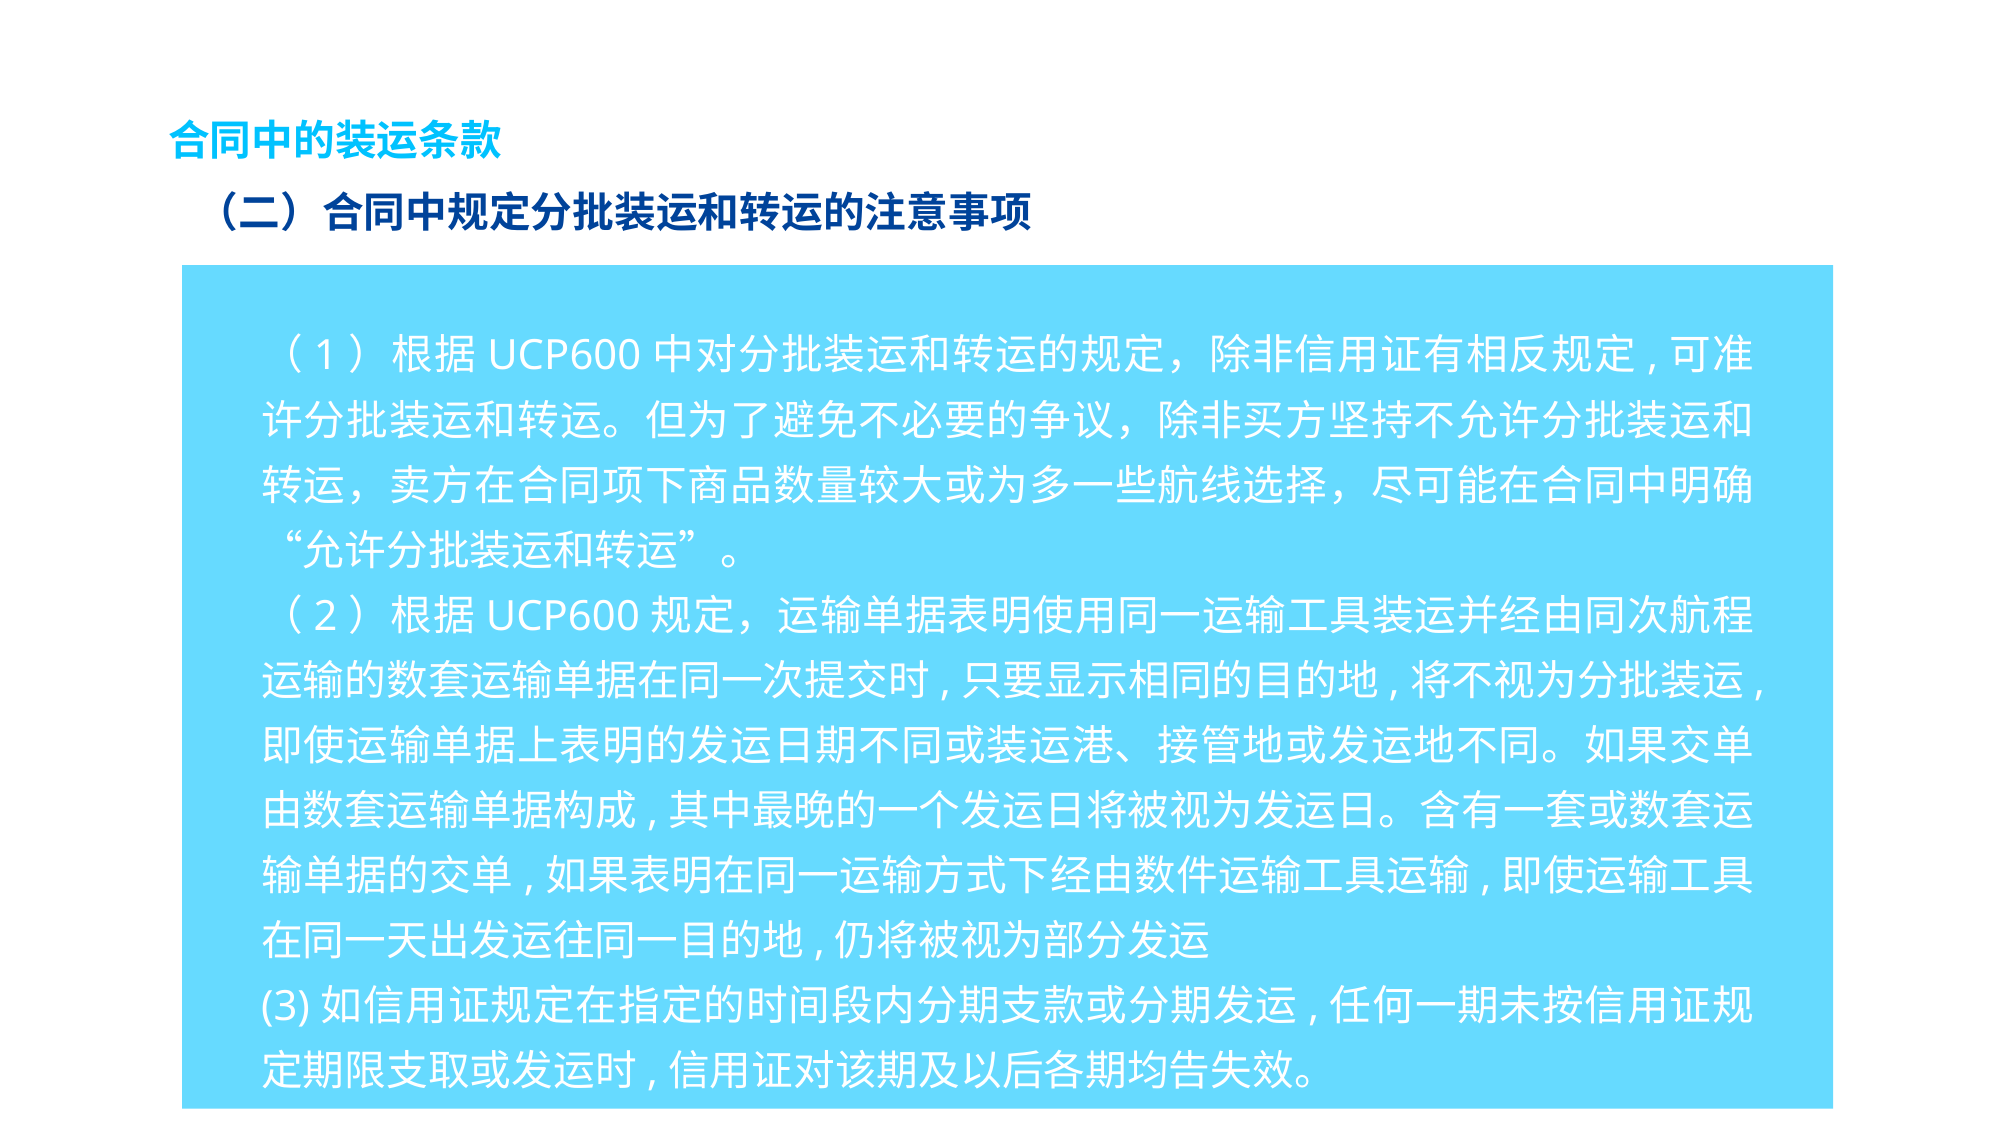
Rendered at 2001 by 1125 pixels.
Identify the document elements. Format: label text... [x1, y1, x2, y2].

text_box （1）根据UCP600中对分批装运和转运的规定，除非信用证有相反规定,可准许分批装运和转运。但为了避免不必要的争议，除非买方坚持不允许分批装运和转运，卖方在合同项下商品数量较大或为多一些航线选择，尽可能在合同中明确“允许分批装运和转运”。 （2）根据UCP600规定，运输单据表明使用同一运输工具装运并经由同次航程运输的数套运输单据在同一次提交时,只要显示相同的目的地,将不视为分批装运,即使运输单据上表明的发运日期不同或装运港、接管地或发运地不同。如果交单由数套运输单据构成,其中最晚的一个发运日将被视为发运日。含有一套或数套运输单据的交单,如果表明在同一运输方式下经由数件运输工具运输,即使运输工具在同一天出发运往同一目的地,仍将被视为部分发运 (3)如信用证规定在指定的时间段内分期支款或分期发运,任何一期未按信用证规定期限支取或发运时,信用证对该期及以后各期均告失效。 [246, 306, 1769, 1101]
text_box [182, 265, 1834, 1109]
text_box （二）合同中规定分批装运和转运的注意事项 [182, 178, 1184, 244]
text_box 合同中的装运条款 [153, 106, 860, 172]
